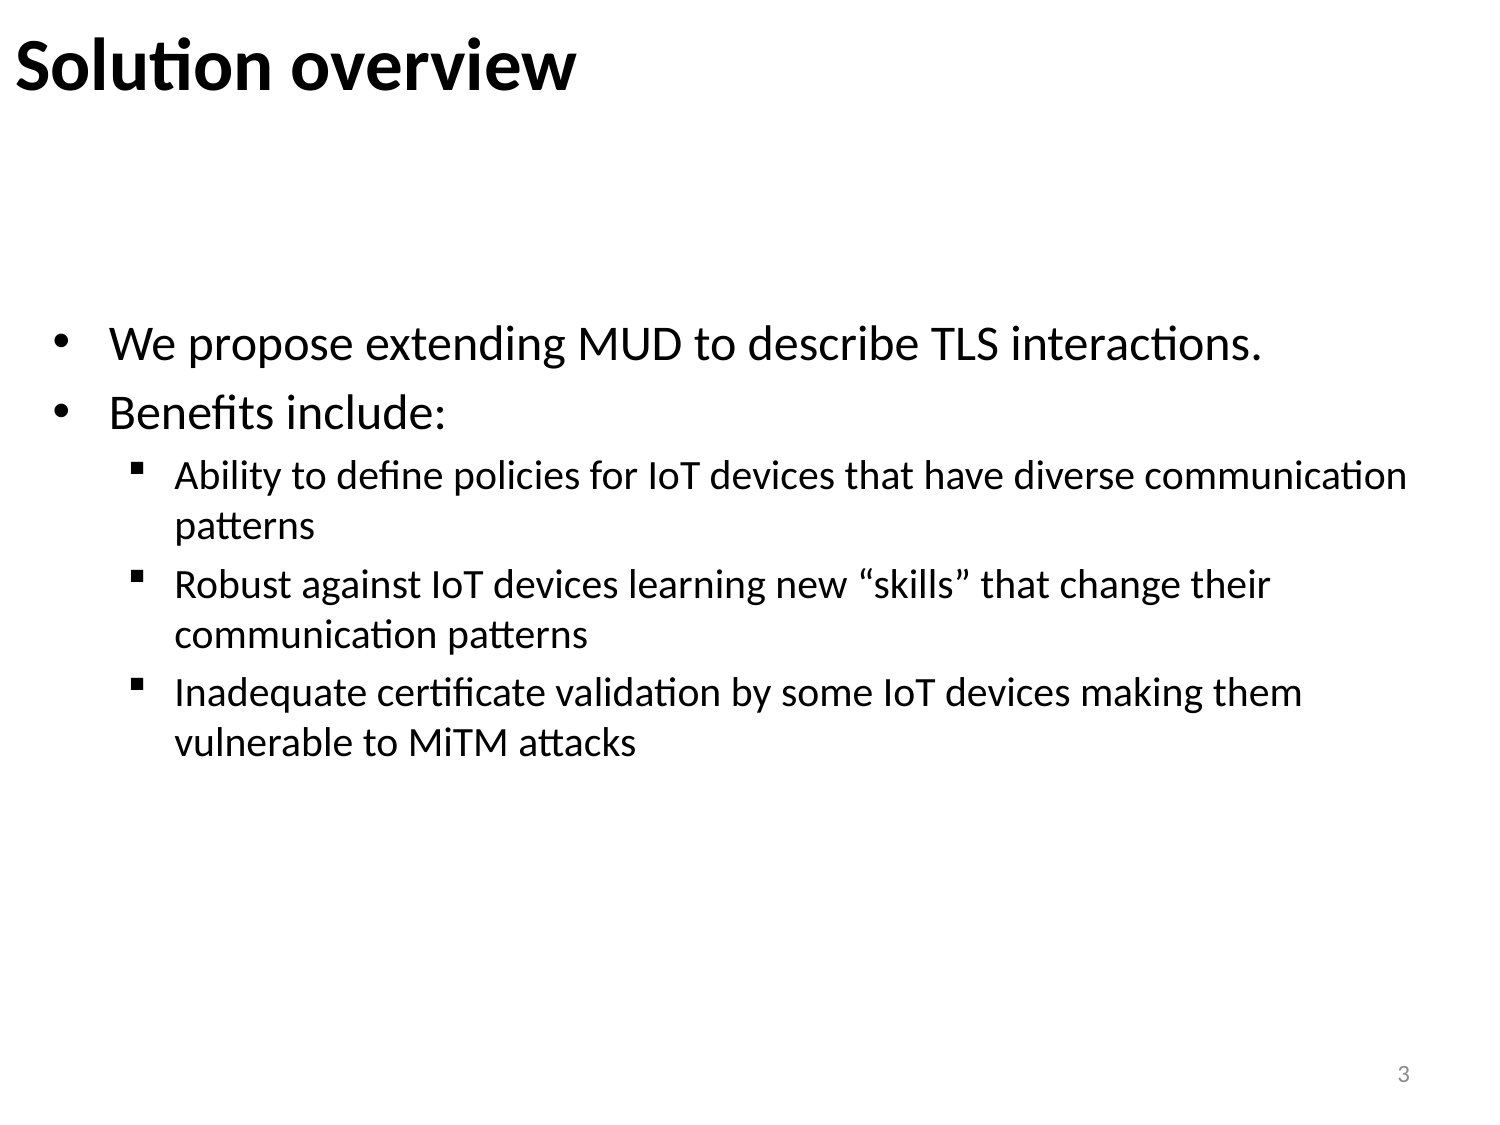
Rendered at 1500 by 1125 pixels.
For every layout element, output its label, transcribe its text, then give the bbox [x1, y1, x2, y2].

list We propose extending MUD to describe TLS interactions. Benefits include: Ability to define policies for IoT devices that have diverse communication patterns Robust against IoT devices learning new “skills” that change their communication patterns Inadequate certificate validation by some IoT devices making them vulnerable to MiTM attacks [37, 211, 1426, 1051]
slide_number 3 [1074, 1042, 1425, 1103]
title Solution overview [0, 0, 1500, 211]
